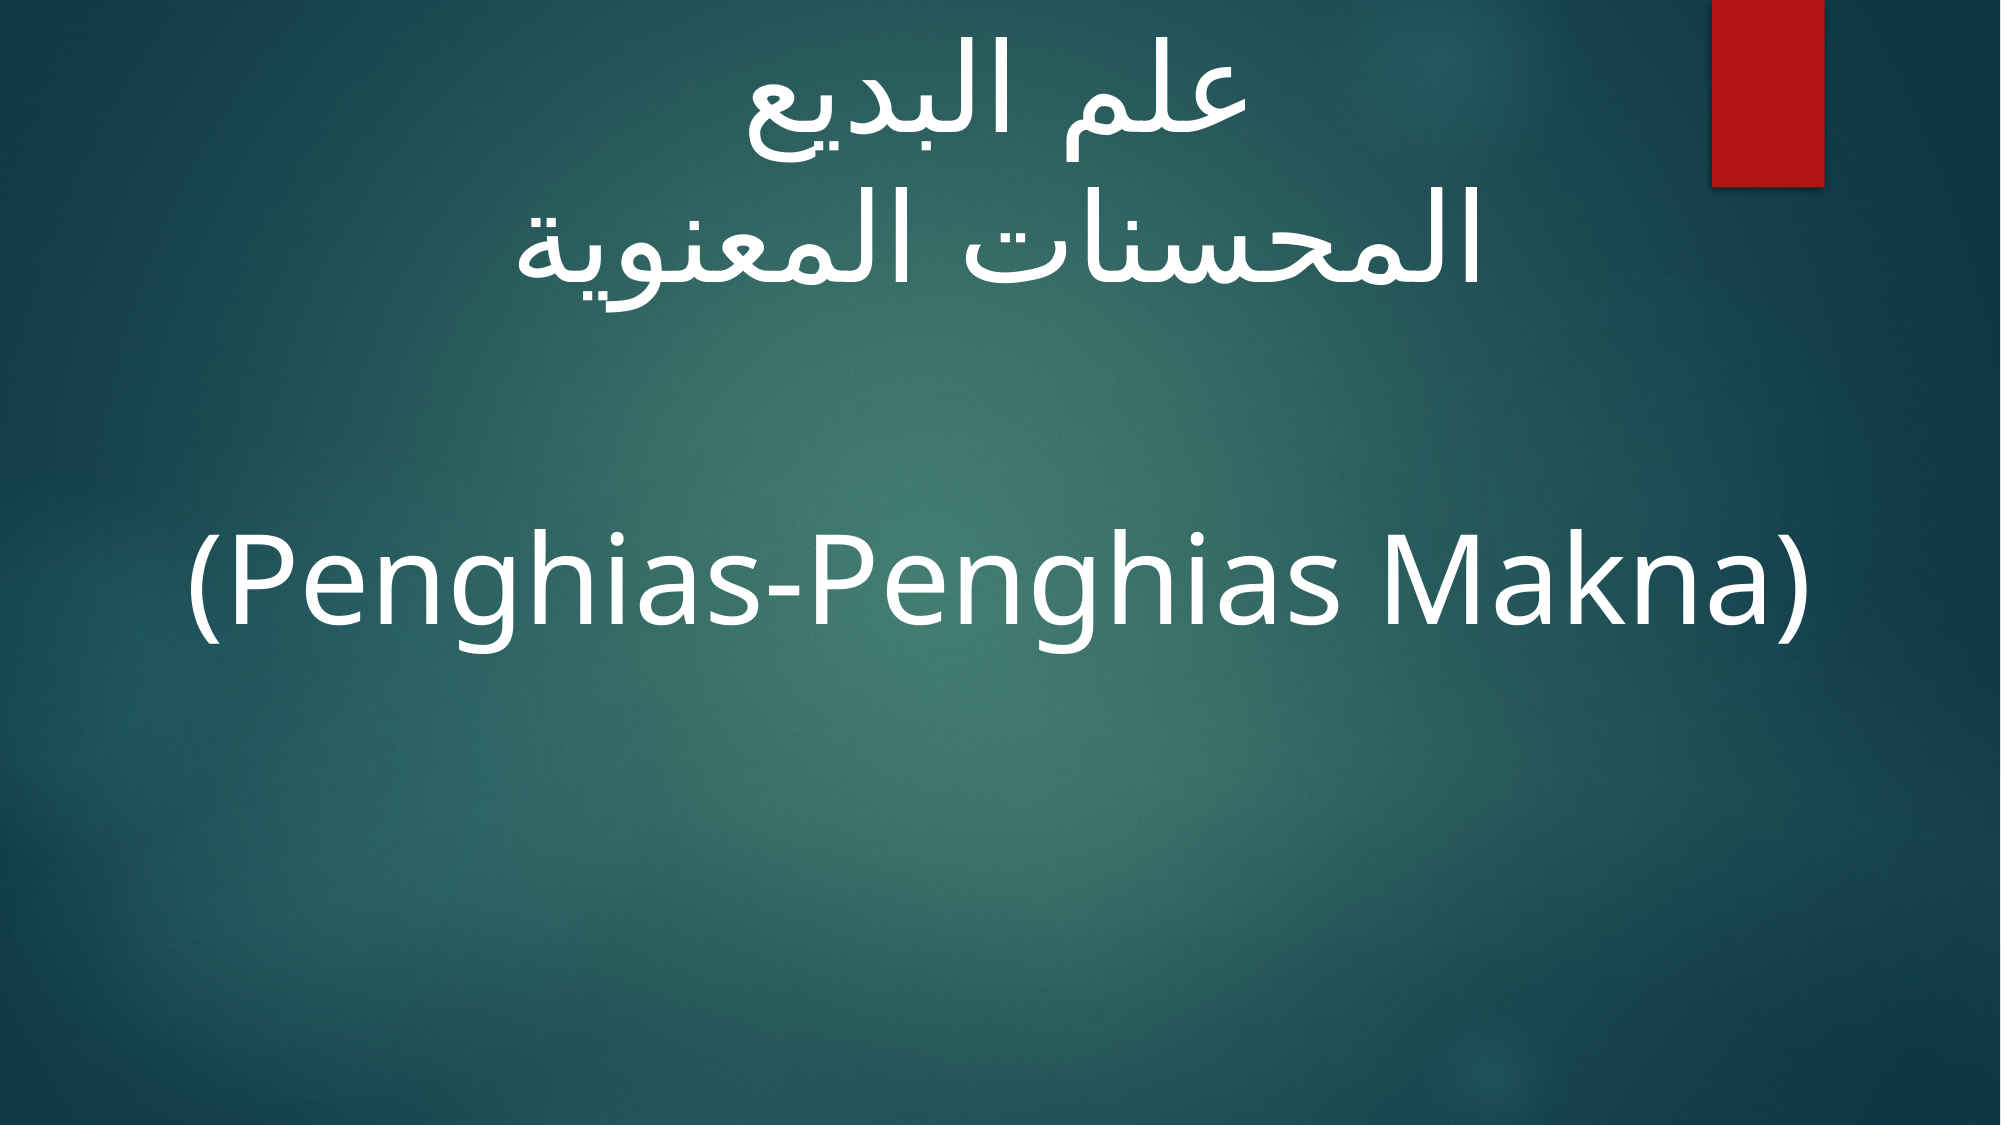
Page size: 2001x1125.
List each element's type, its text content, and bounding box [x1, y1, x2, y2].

list علم البديع المحسنات المعنوية (Penghias-Penghias Makna) [0, 0, 2000, 1125]
